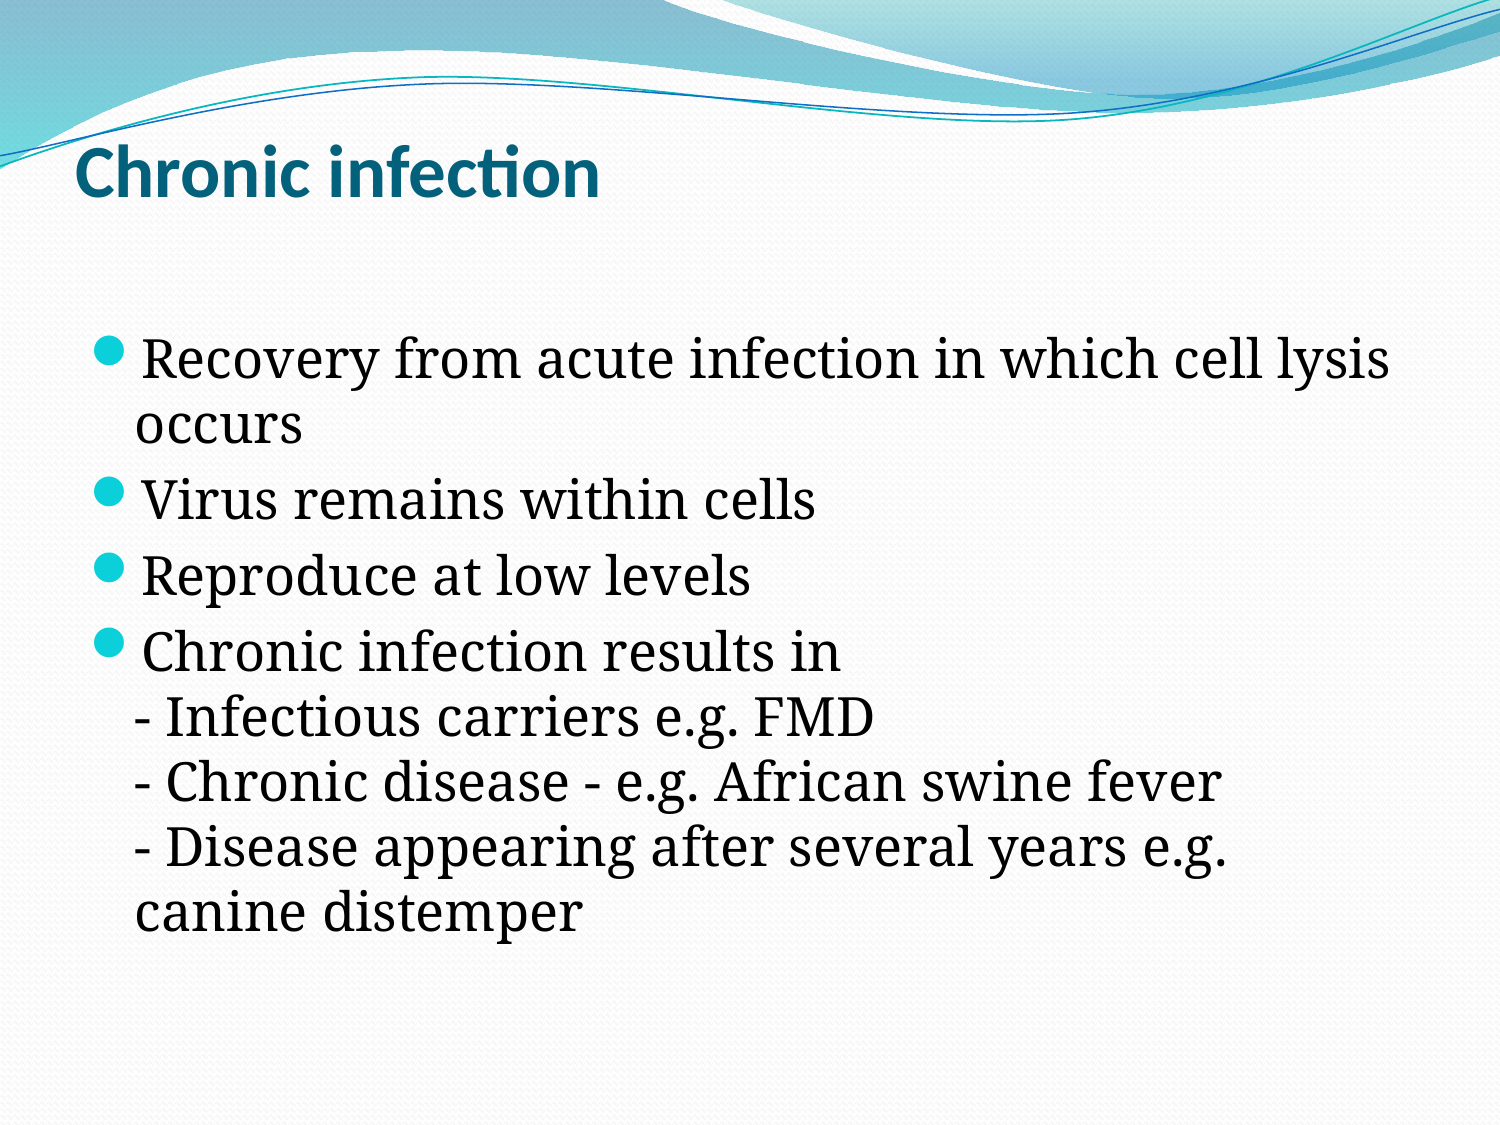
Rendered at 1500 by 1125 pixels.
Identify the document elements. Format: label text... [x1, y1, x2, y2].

list Recovery from acute infection in which cell lysis occurs Virus remains within cells Reproduce at low levels Chronic infection results in - Infectious carriers e.g. FMD - Chronic disease - e.g. African swine fever - Disease appearing after several years e.g. canine distemper [75, 317, 1425, 1038]
title Chronic infection [75, 115, 1425, 303]
